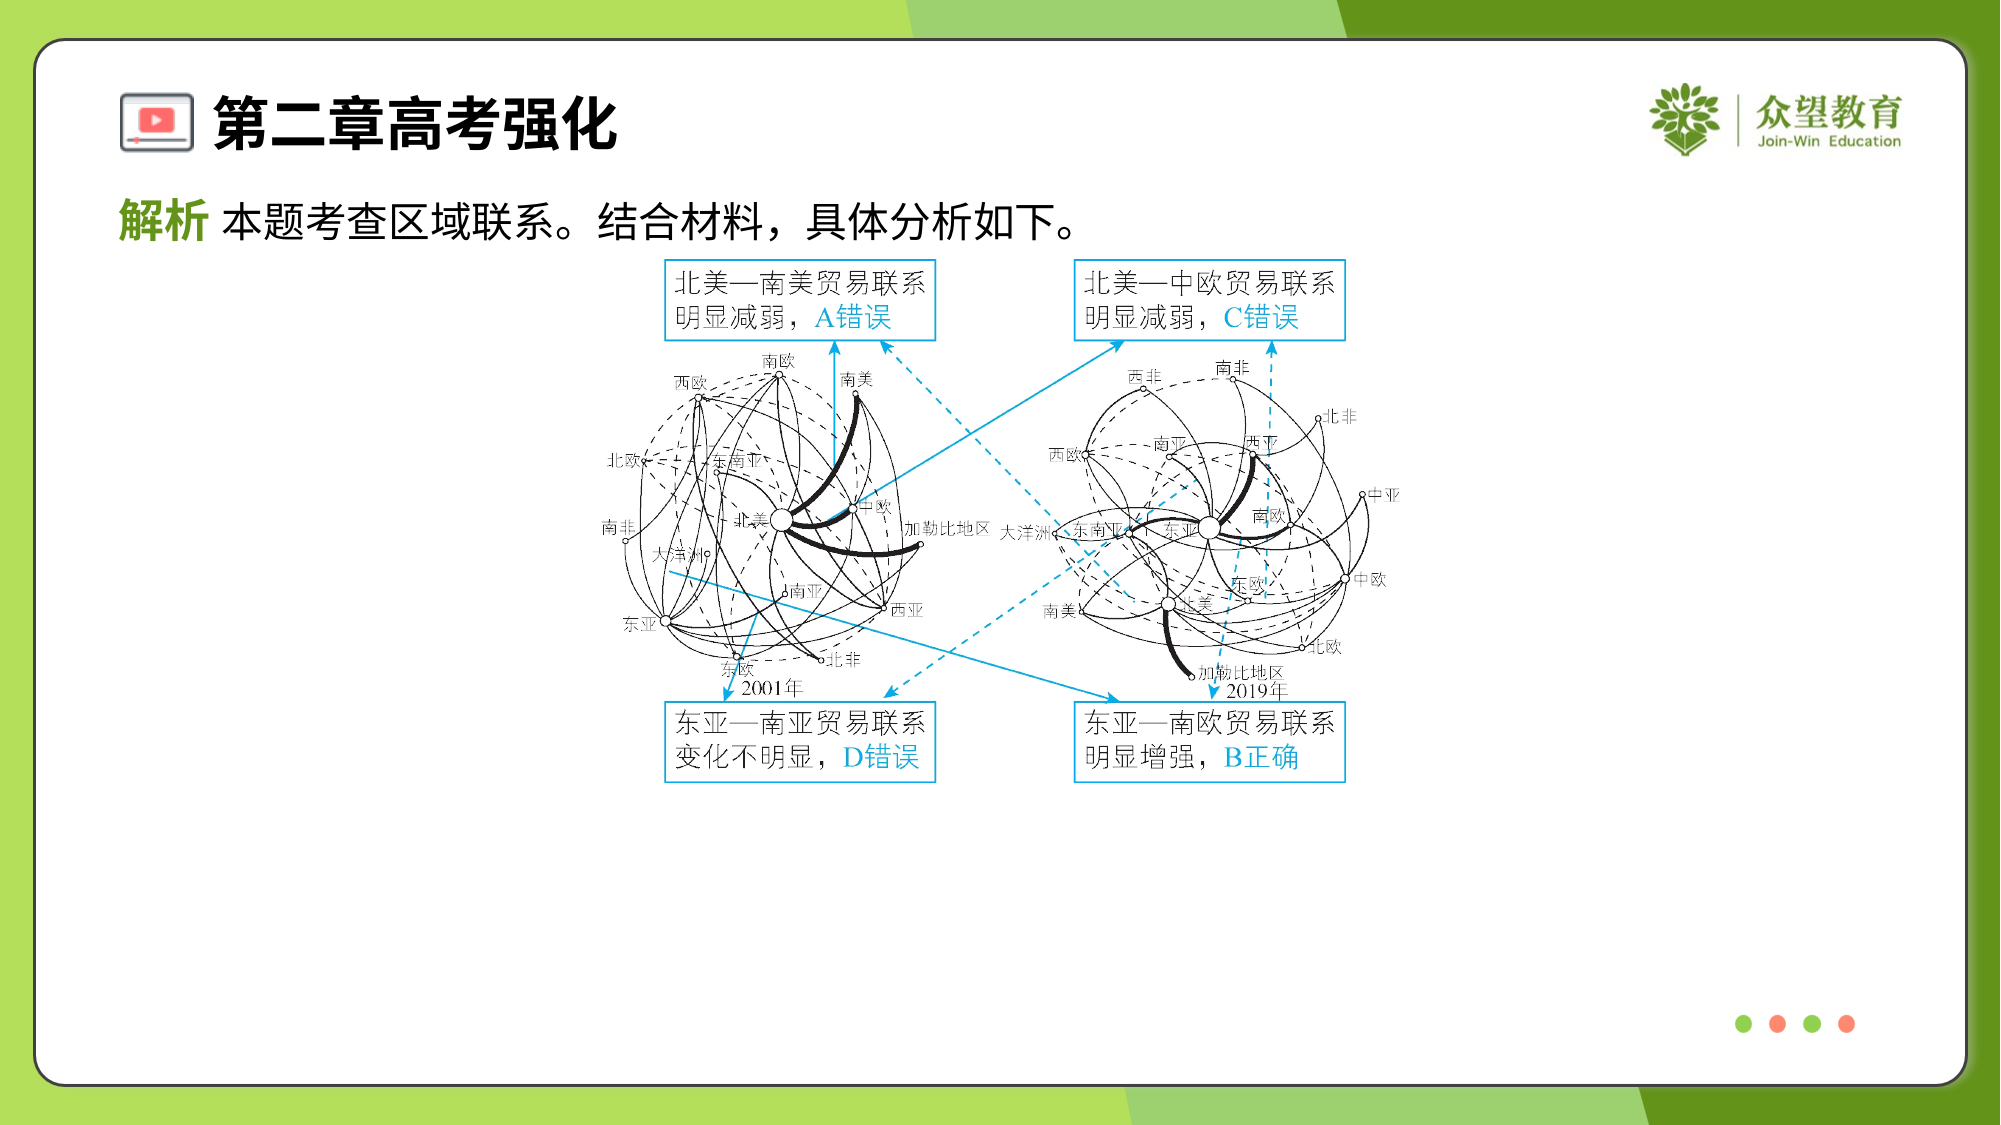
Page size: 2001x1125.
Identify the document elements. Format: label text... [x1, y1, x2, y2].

picture [0, 0, 2000, 1125]
text_box 解析 本题考查区域联系。结合材料，具体分析如下。 [118, 164, 1883, 237]
